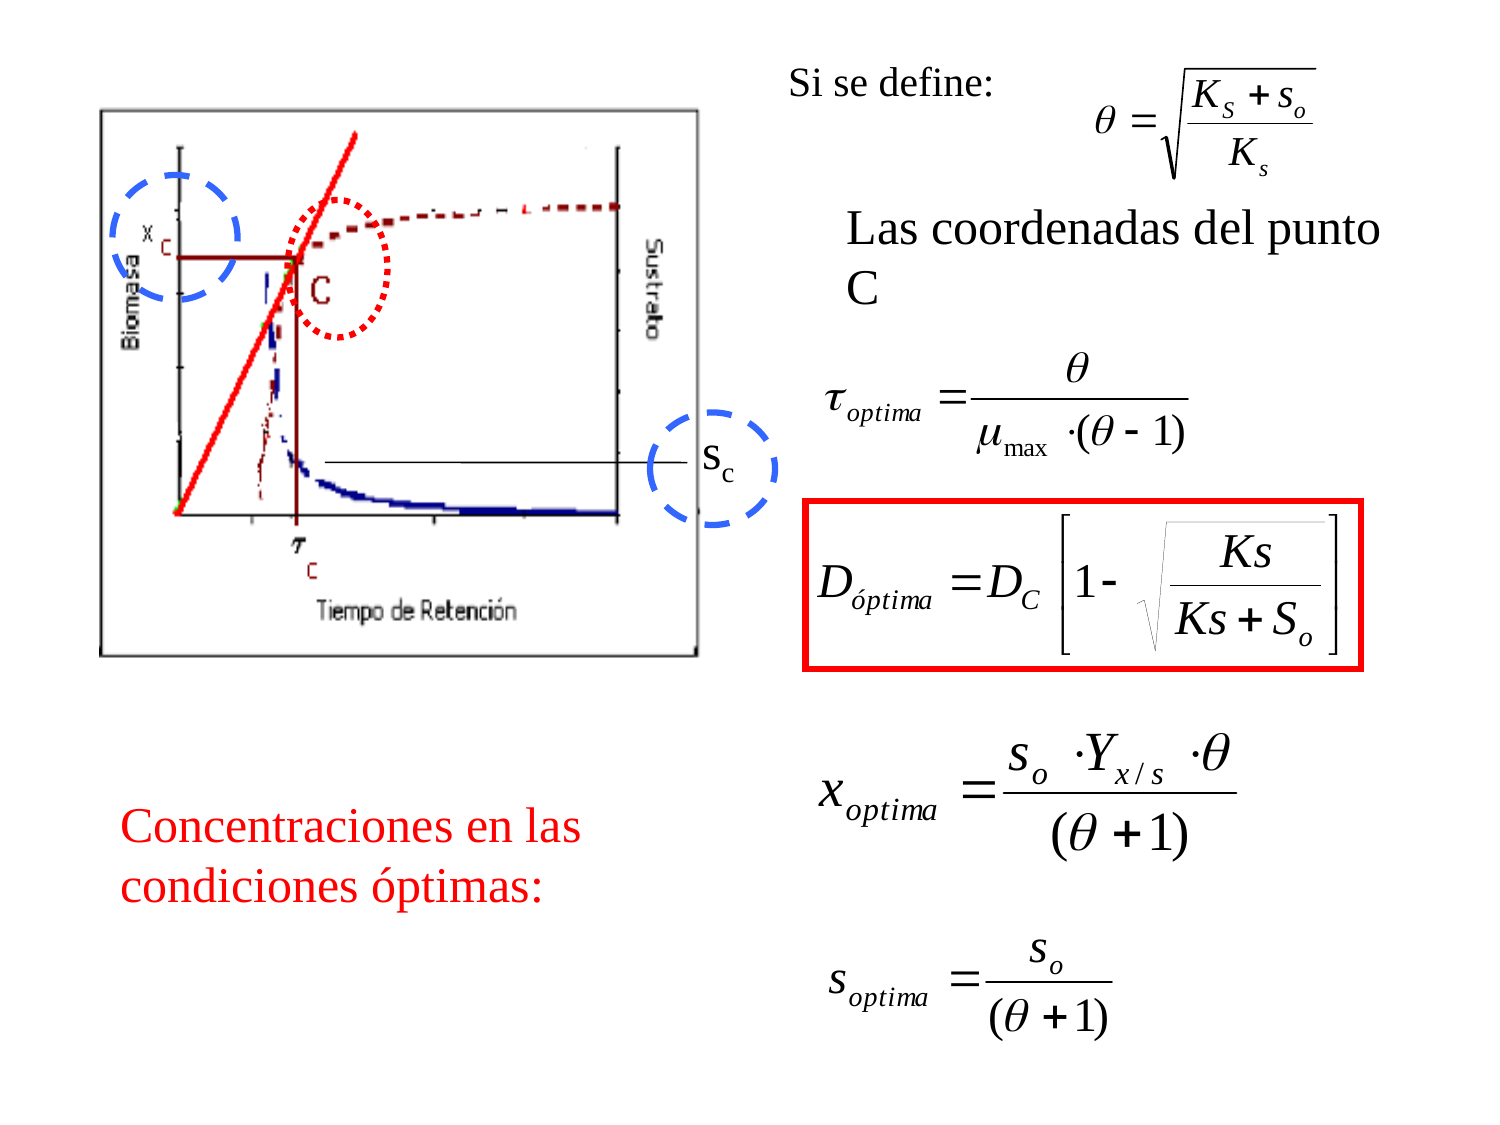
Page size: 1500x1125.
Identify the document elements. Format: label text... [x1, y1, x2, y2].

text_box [808, 714, 1247, 872]
text_box Concentraciones en las condiciones óptimas: [105, 785, 702, 920]
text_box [99, 99, 715, 688]
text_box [820, 339, 1196, 467]
text_box Si se define: [773, 46, 1349, 112]
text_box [808, 503, 1358, 667]
text_box Las coordenadas del punto C [831, 187, 1429, 323]
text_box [112, 174, 776, 526]
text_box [1089, 58, 1325, 189]
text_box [820, 913, 1121, 1051]
